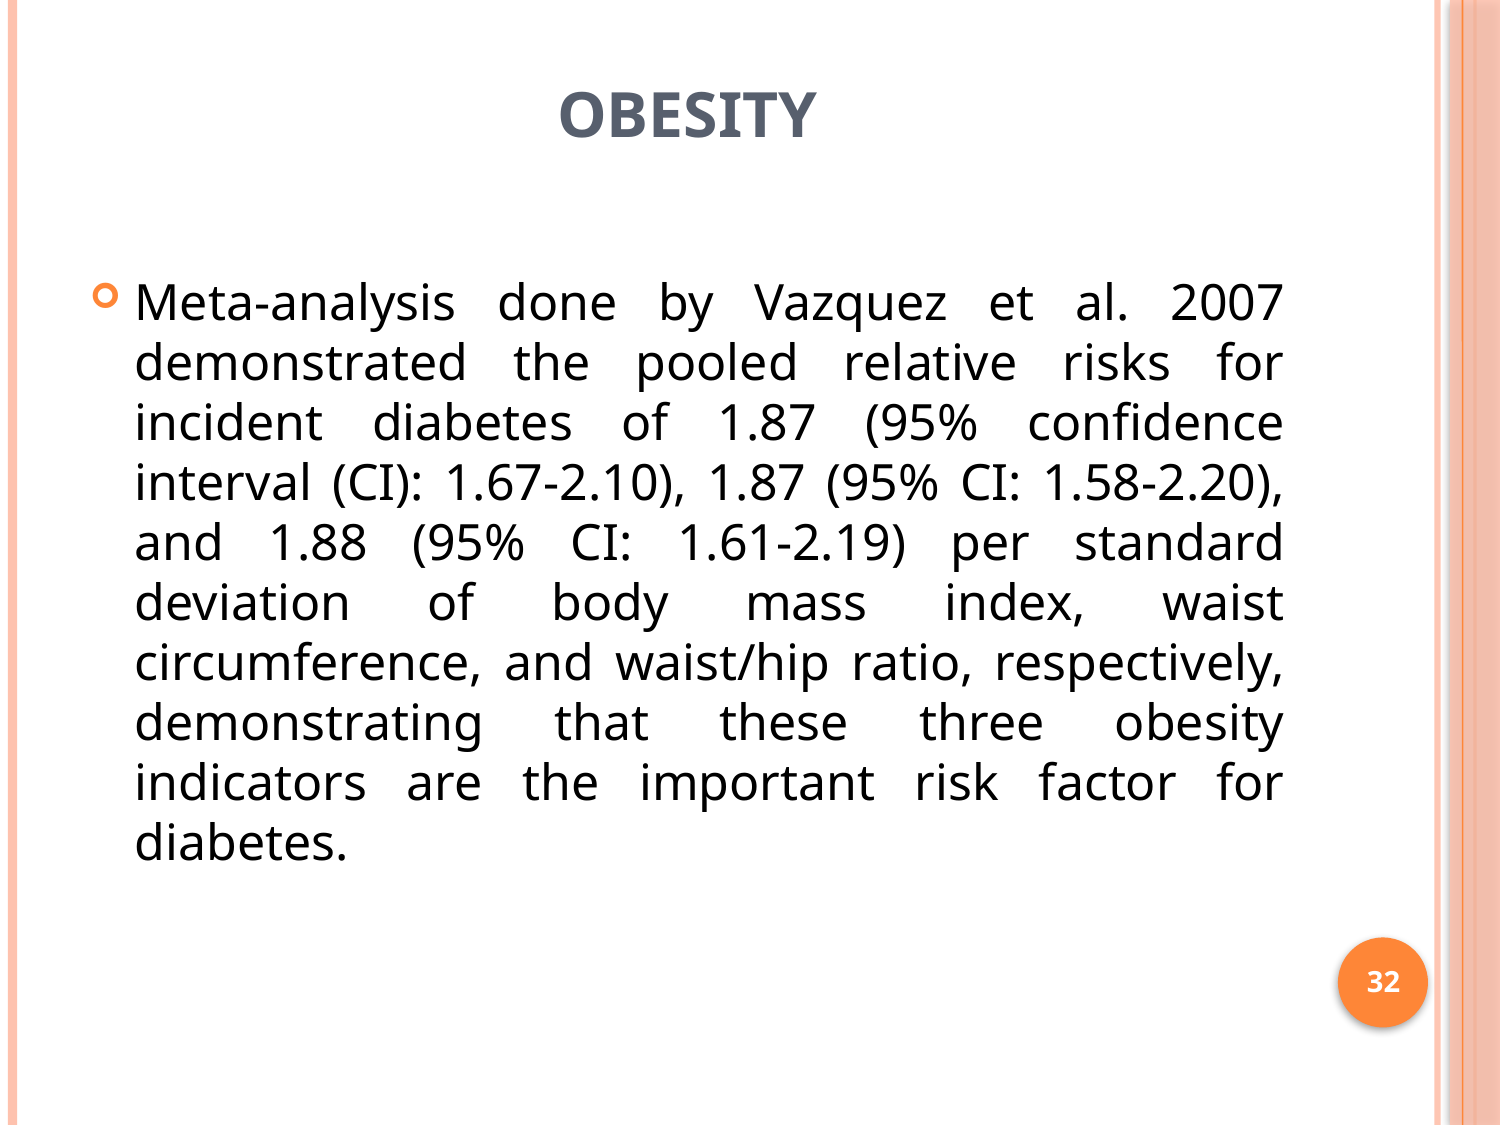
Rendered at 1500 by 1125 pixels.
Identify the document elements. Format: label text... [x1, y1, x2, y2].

list Meta-analysis done by Vazquez et al. 2007 demonstrated the pooled relative risks for incident diabetes of 1.87 (95% confidence interval (CI): 1.67-2.10), 1.87 (95% CI: 1.58-2.20), and 1.88 (95% CI: 1.61-2.19) per standard deviation of body mass index, waist circumference, and waist/hip ratio, respectively, demonstrating that these three obesity indicators are the important risk factor for diabetes. [75, 262, 1300, 1062]
title Obesity [75, 45, 1300, 233]
slide_number 32 [1333, 940, 1434, 1027]
